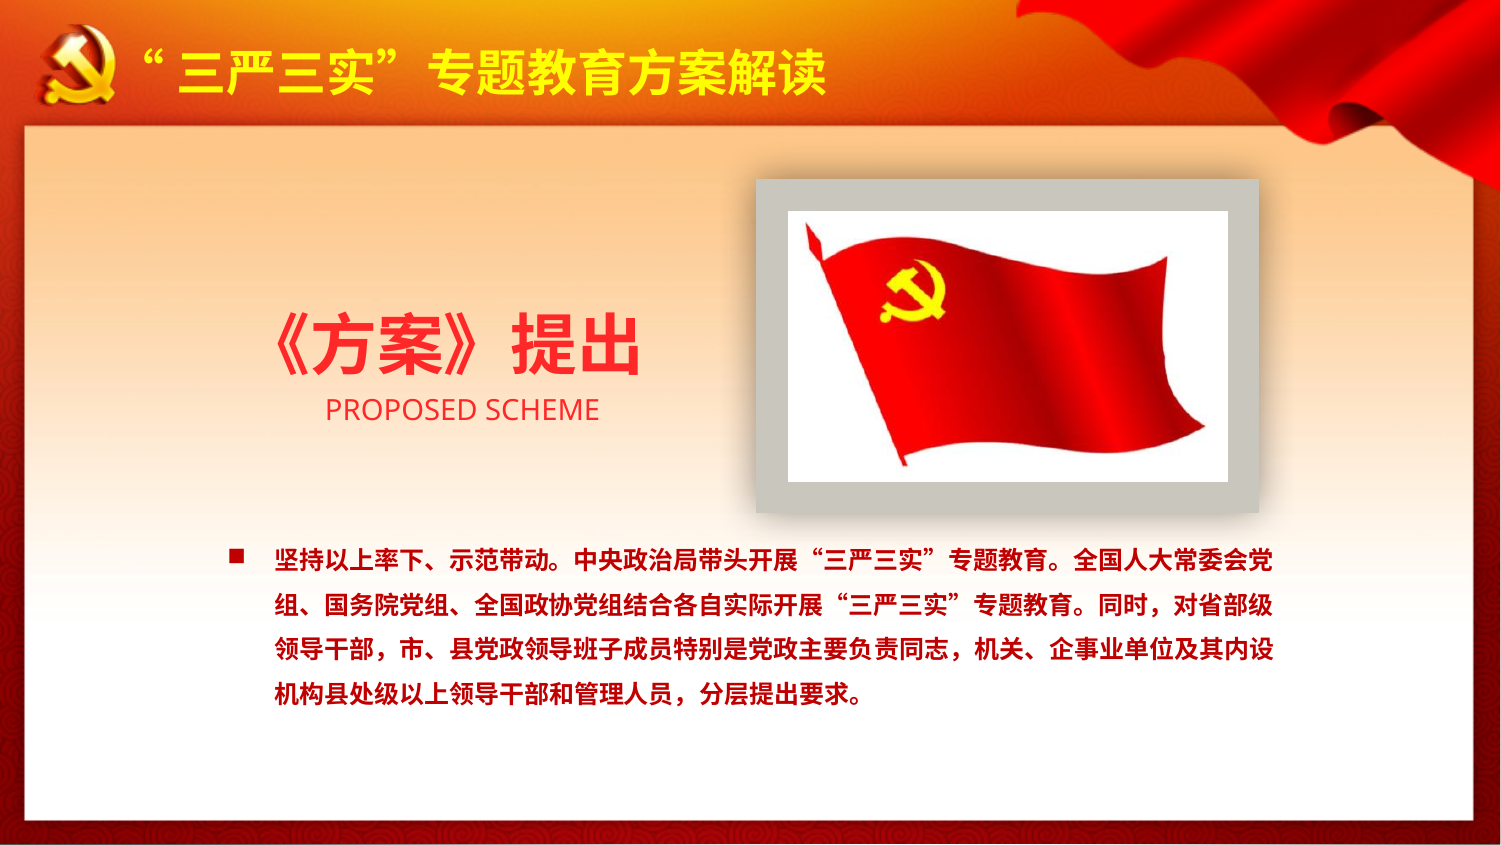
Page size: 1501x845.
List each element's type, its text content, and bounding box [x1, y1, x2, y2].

text_box 坚持以上率下、示范带动。中央政治局带头开展“三严三实”专题教育。全国人大常委会党组、国务院党组、全国政协党组结合各自实际开展“三严三实”专题教育。同时，对省部级领导干部，市、县党政领导班子成员特别是党政主要负责同志，机关、企事业单位及其内设机构县处级以上领导干部和管理人员，分层提出要求。 [212, 521, 1293, 717]
text_box 《方案》提出 [200, 295, 688, 391]
text_box Proposed scheme [212, 384, 713, 434]
text_box “三严三实”专题教育方案解读 [131, 33, 1053, 109]
picture [0, 0, 1501, 845]
